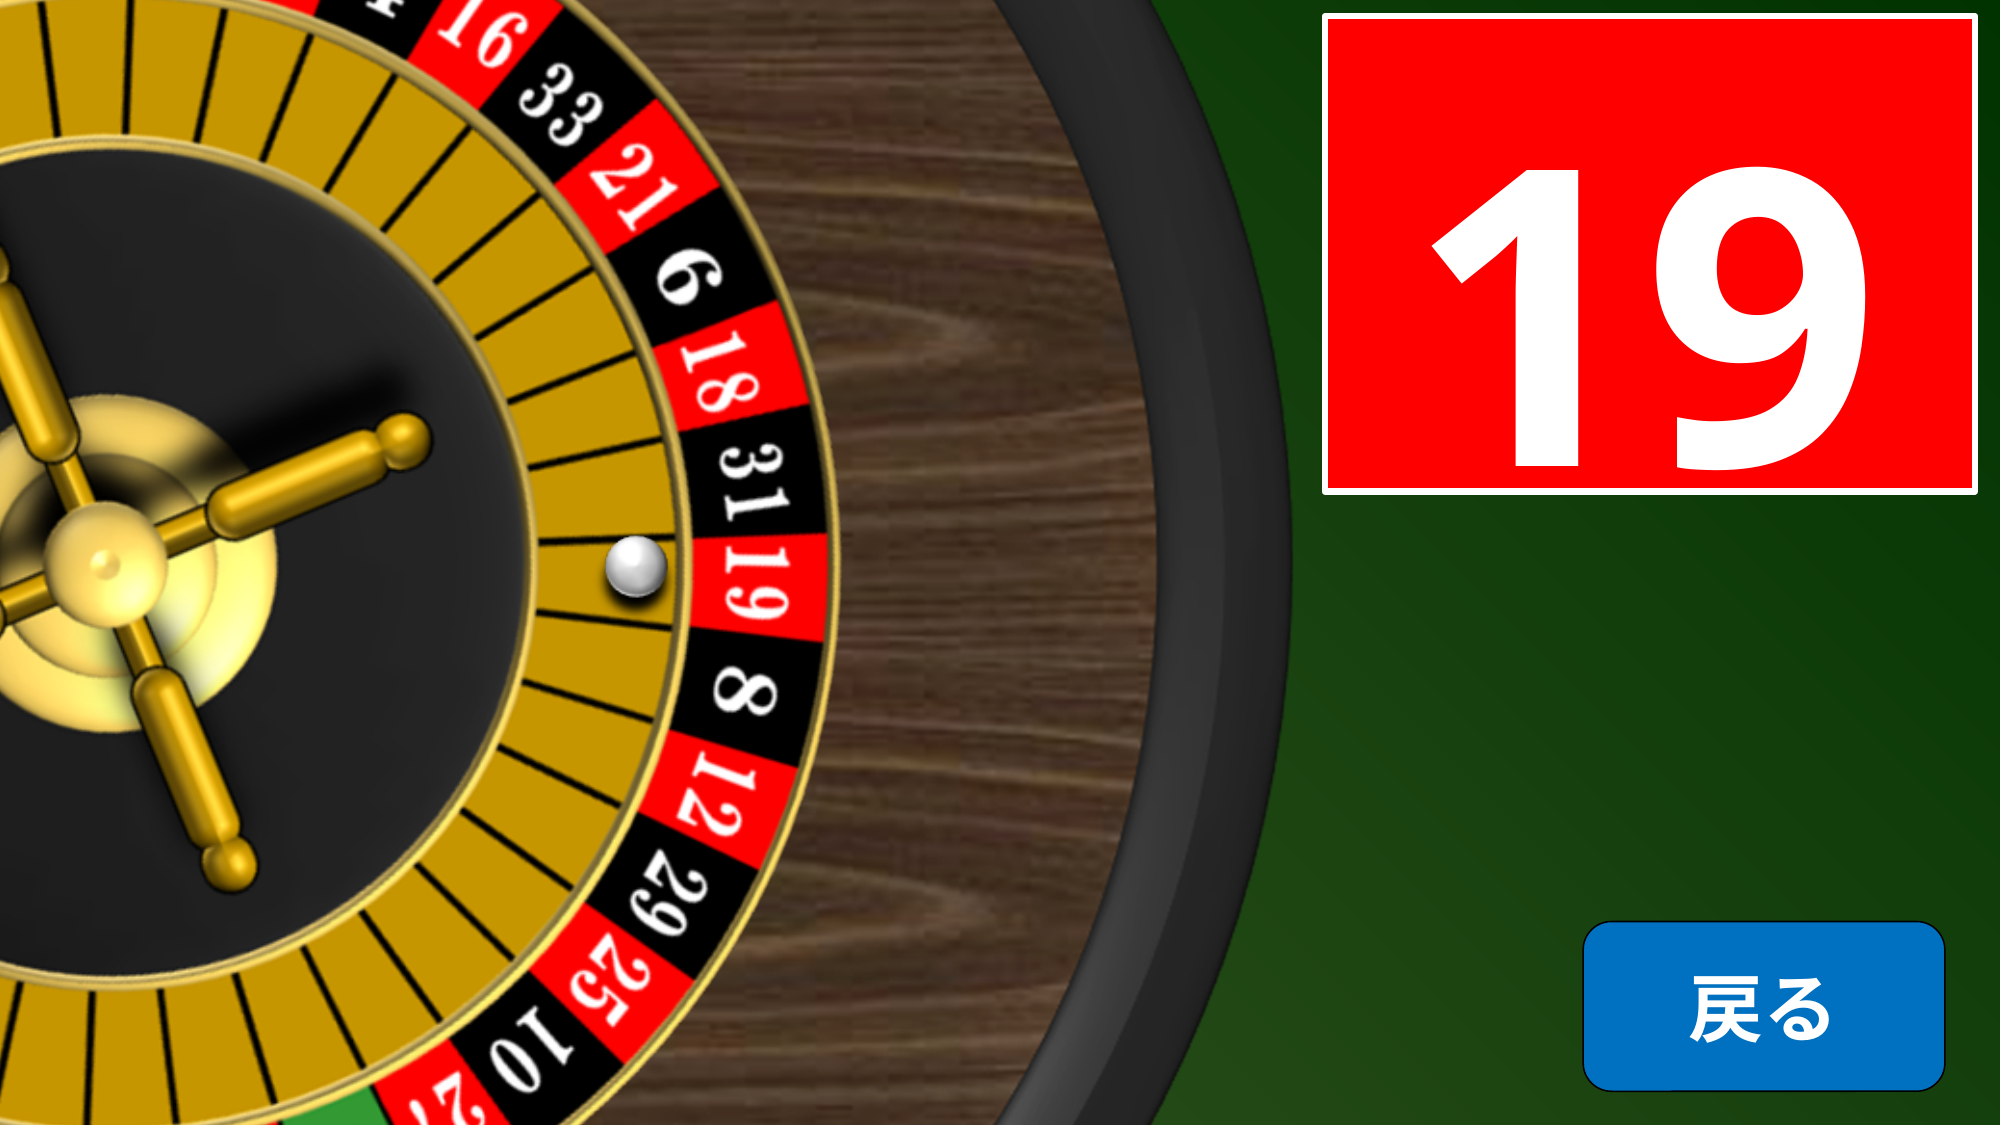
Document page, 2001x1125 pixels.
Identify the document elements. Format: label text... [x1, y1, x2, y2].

text_box 戻る [1583, 921, 1945, 1092]
text_box 19 [1392, 44, 1896, 558]
picture [0, 0, 1297, 1125]
text_box [1324, 16, 1975, 492]
